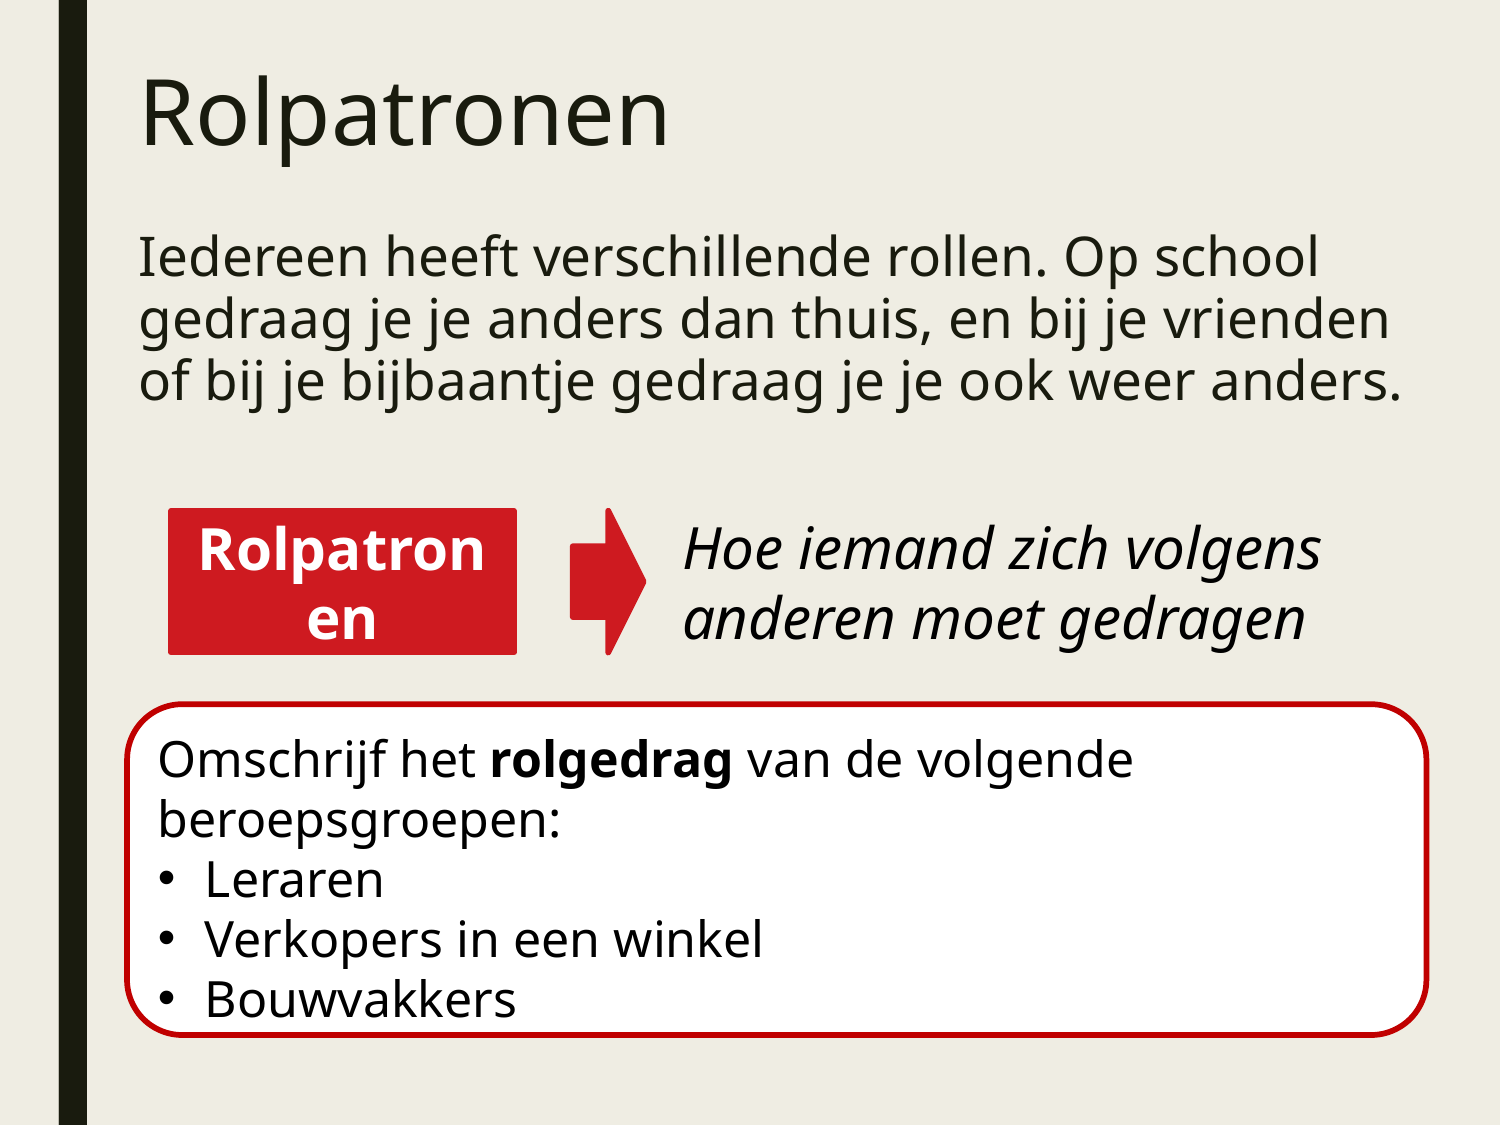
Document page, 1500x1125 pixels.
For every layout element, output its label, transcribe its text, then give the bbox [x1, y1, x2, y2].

text_box Hoe iemand zich volgens anderen moet gedragen [667, 503, 1365, 659]
text_box [569, 507, 647, 656]
title Rolpatronen [123, 60, 1306, 180]
text_box Omschrijf het rolgedrag van de volgende beroepsgroepen: Leraren Verkopers in een winkel Bouwvakkers [124, 701, 1430, 1038]
list Iedereen heeft verschillende rollen. Op school gedraag je je anders dan thuis, en bij je vrienden of bij je bijbaantje gedraag je je ook weer anders. [123, 219, 1425, 480]
text_box Rolpatronen [168, 508, 517, 655]
